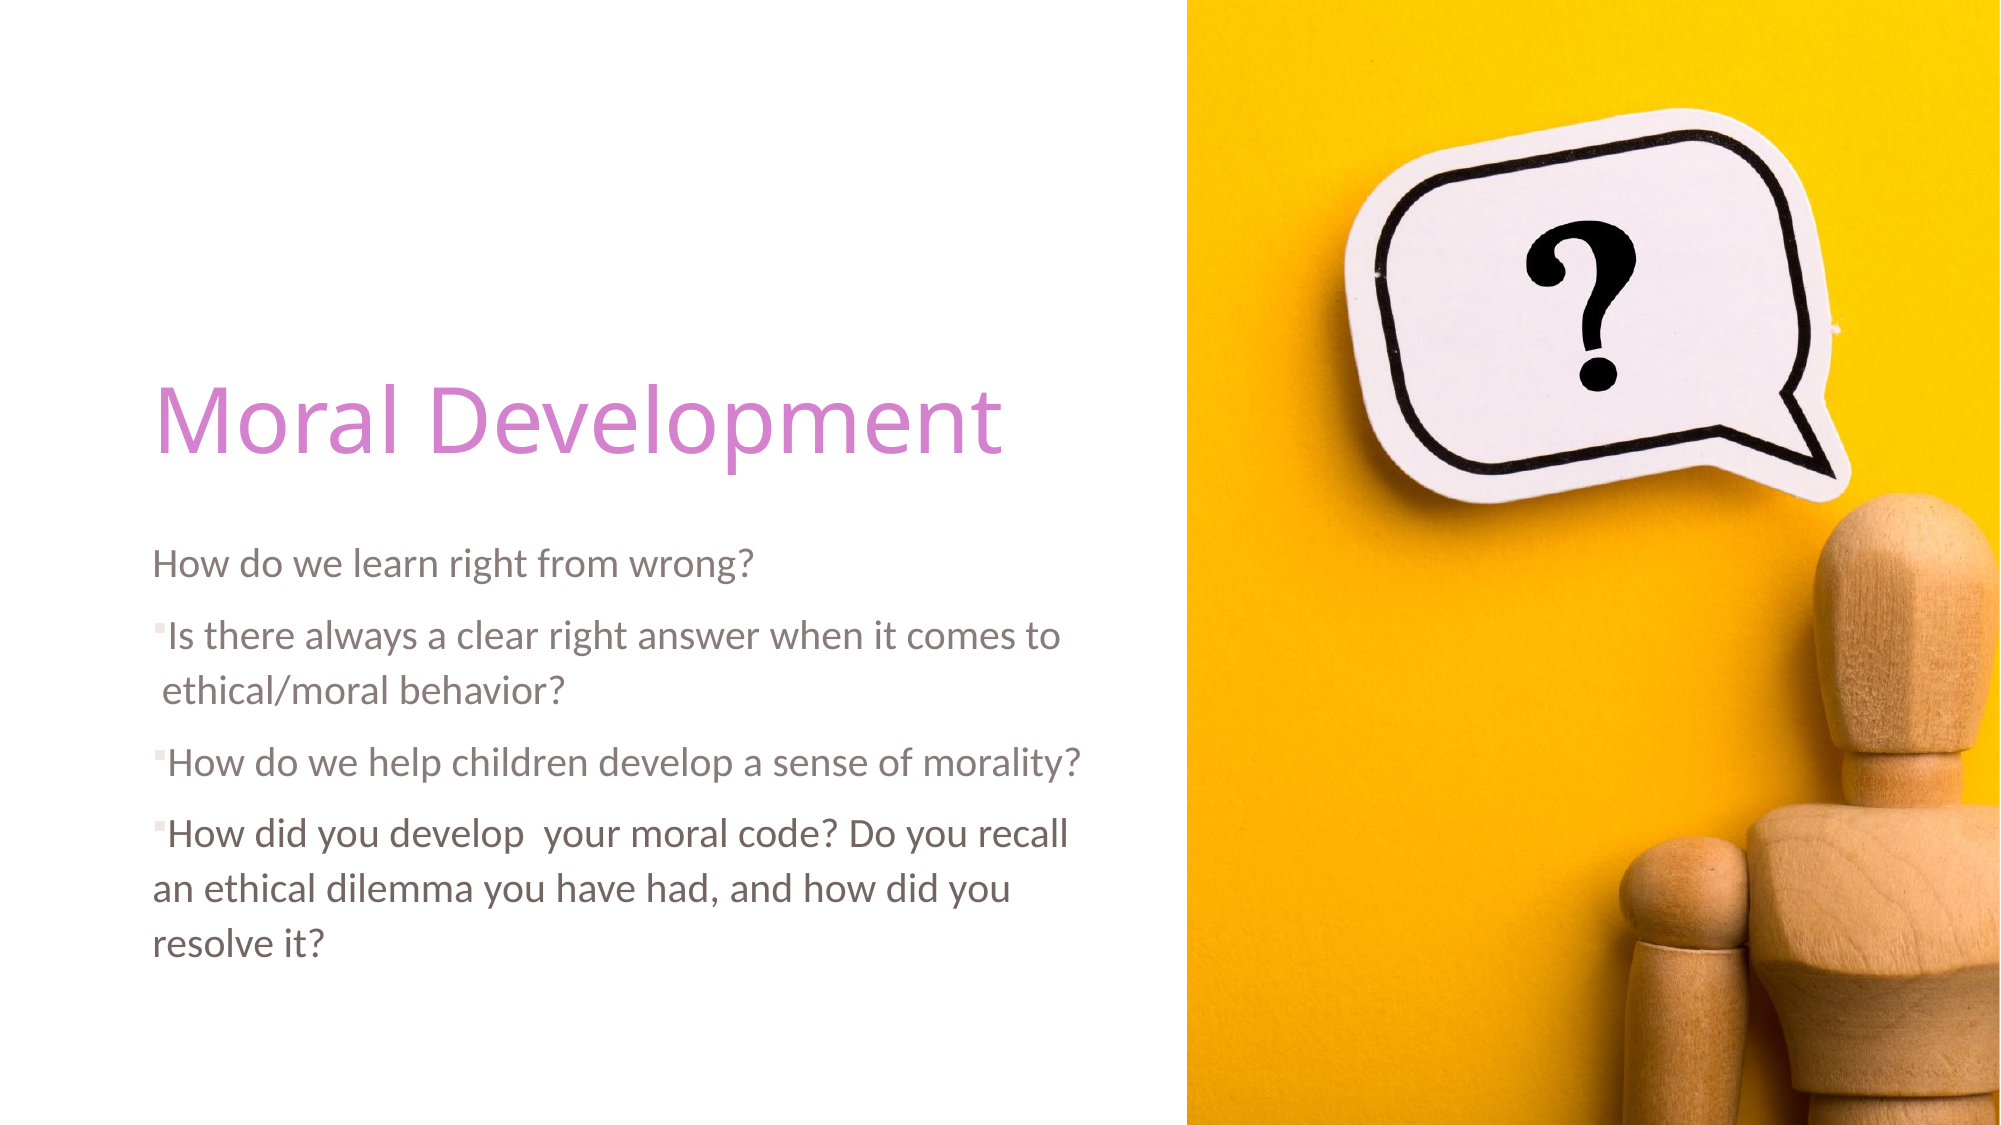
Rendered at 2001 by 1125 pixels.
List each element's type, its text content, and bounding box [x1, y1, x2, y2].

list How do we learn right from wrong? Is there always a clear right answer when it comes to ethical/moral behavior? How do we help children develop a sense of morality? How did you develop your moral code? Do you recall an ethical dilemma you have had, and how did you resolve it? [137, 523, 1108, 1014]
text_box [0, 0, 1187, 1125]
picture [1187, 0, 2000, 1125]
title Moral Development [137, 140, 1108, 482]
